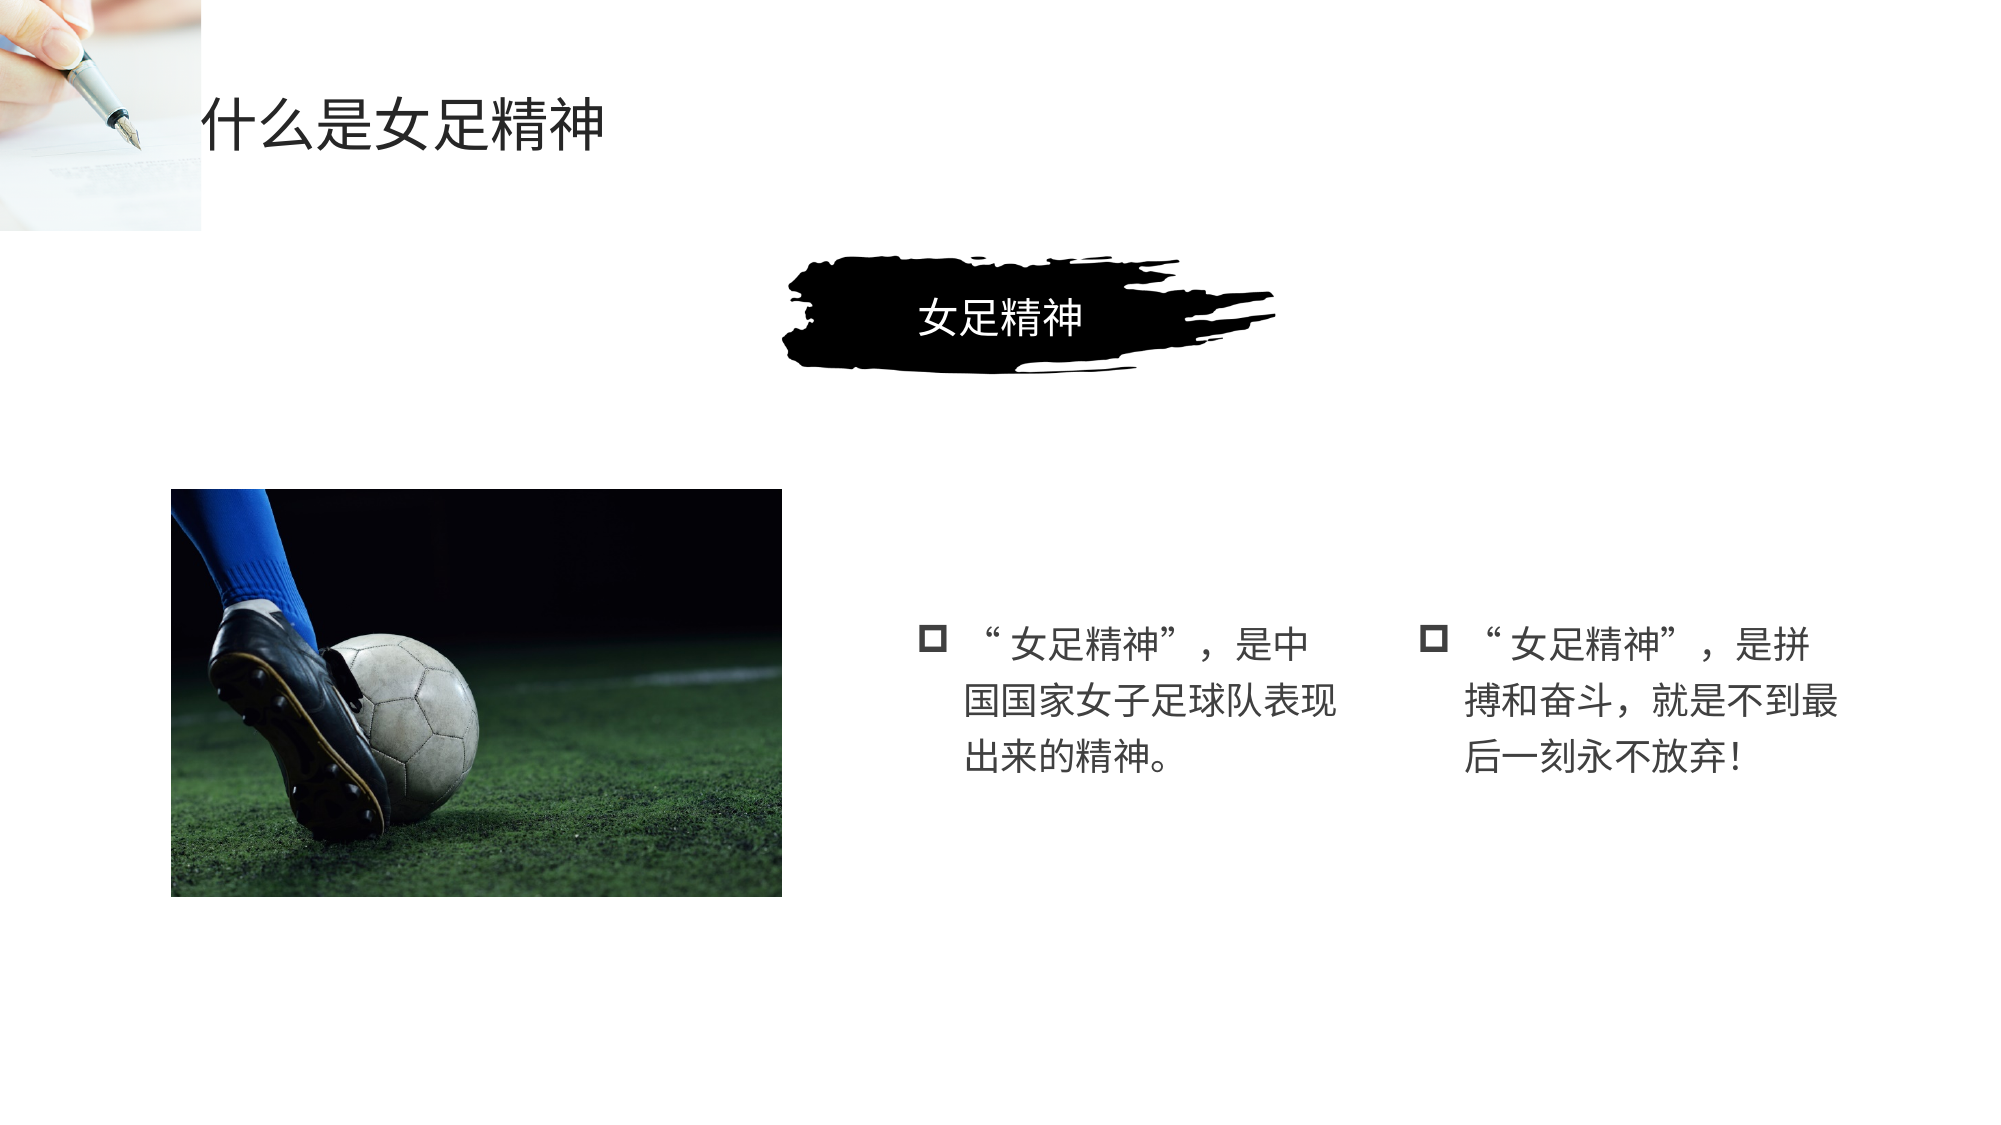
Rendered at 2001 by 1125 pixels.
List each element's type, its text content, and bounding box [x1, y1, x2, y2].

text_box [774, 247, 1276, 379]
text_box 调整心态 制定计划 [0, 0, 170, 162]
picture [0, 0, 141, 132]
text_box 什么是女足精神 [184, 80, 1185, 166]
text_box “女足精神”，是中国国家女子足球队表现出来的精神。 [854, 602, 1355, 786]
picture [171, 489, 782, 897]
text_box “女足精神”，是拼搏和奋斗，就是不到最后一刻永不放弃！ [1355, 602, 1857, 786]
